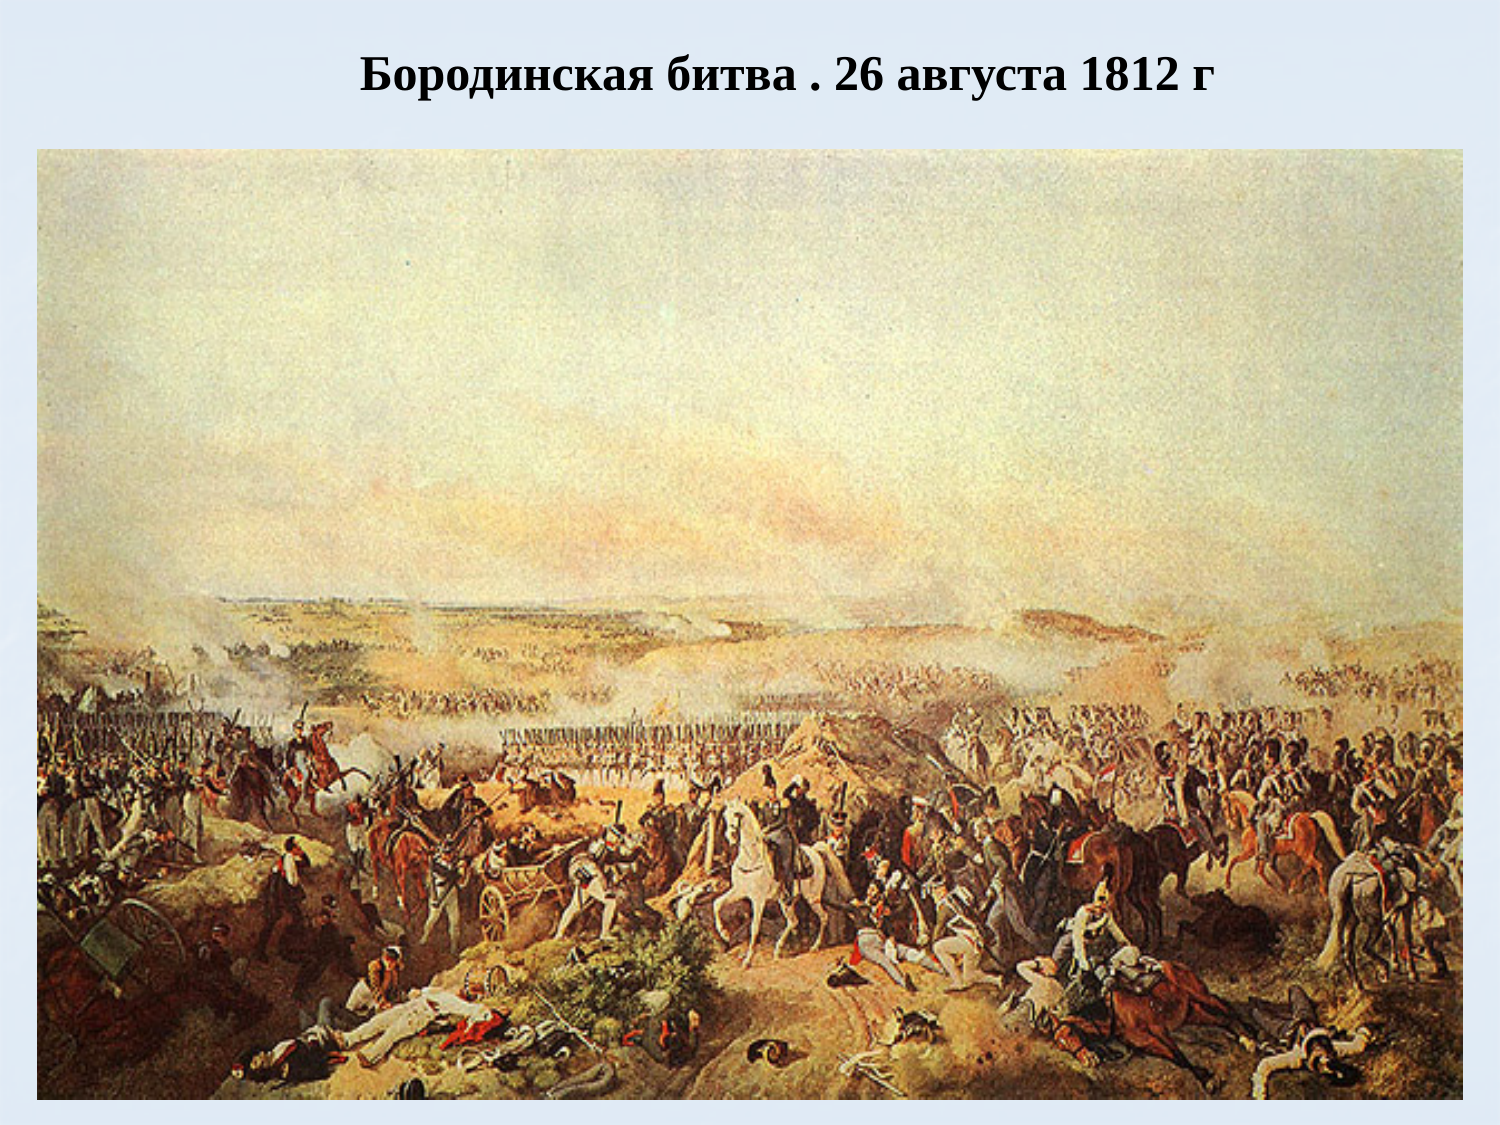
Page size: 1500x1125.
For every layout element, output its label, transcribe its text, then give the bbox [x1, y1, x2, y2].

picture [37, 149, 1463, 1101]
text_box Бородинская битва . 26 августа 1812 г [37, 33, 1475, 153]
